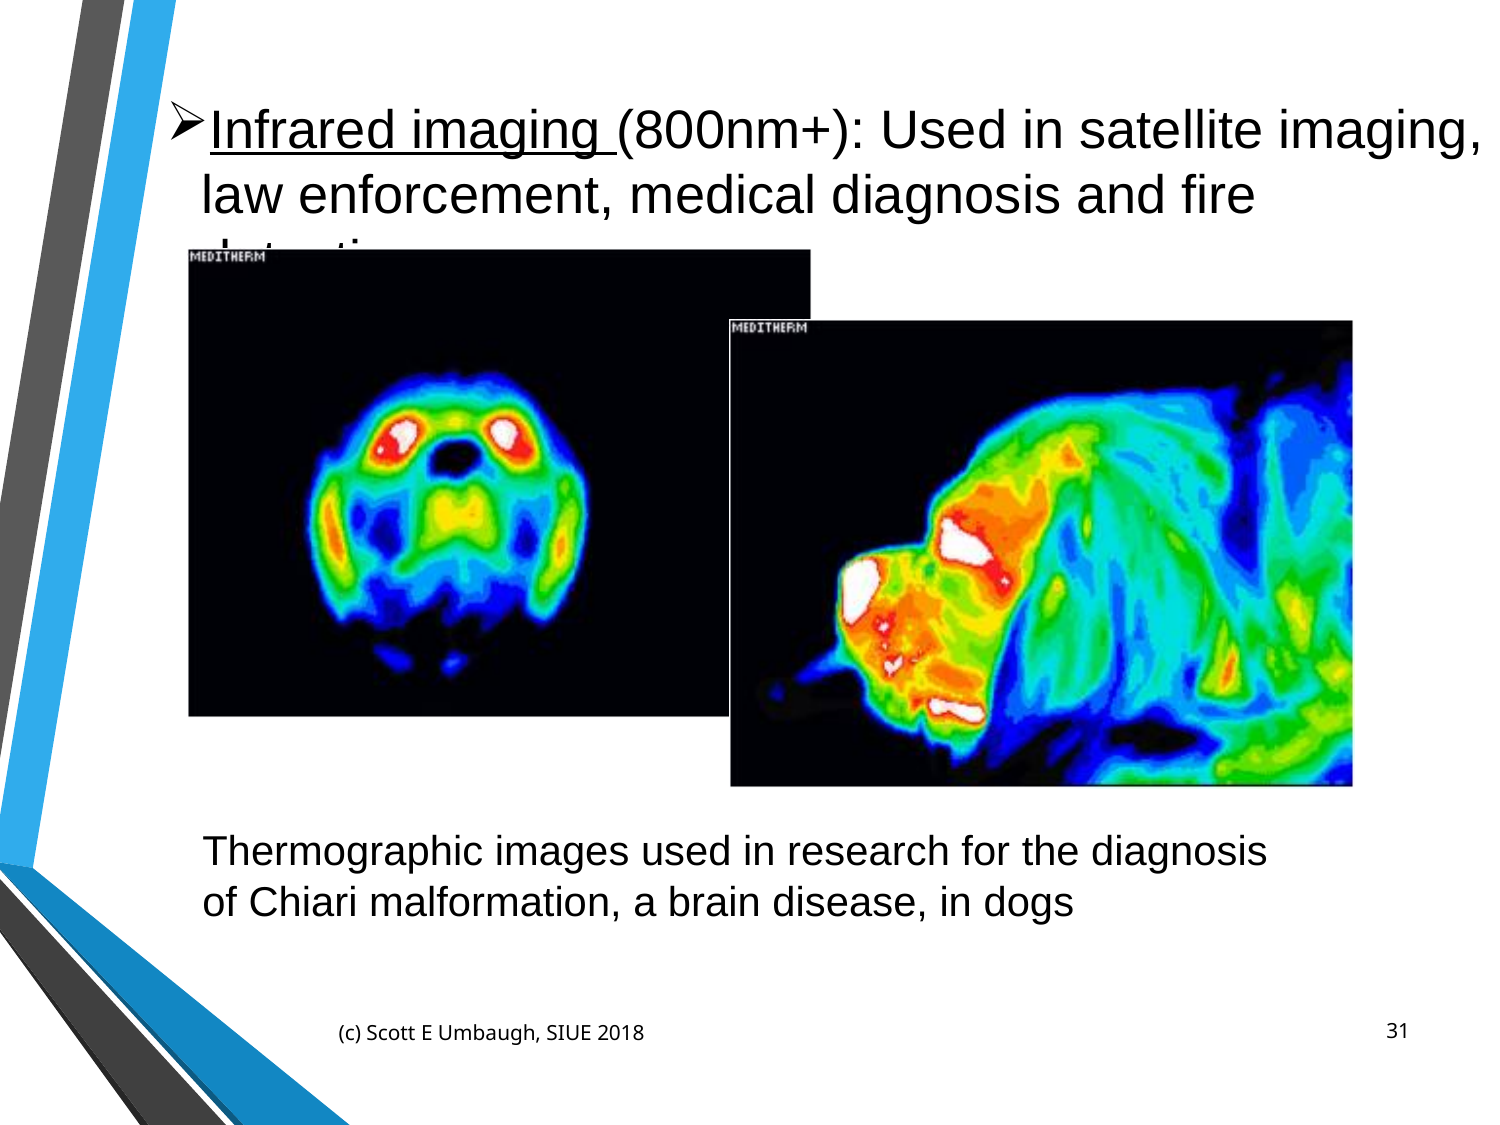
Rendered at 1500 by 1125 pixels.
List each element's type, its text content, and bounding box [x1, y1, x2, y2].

slide_number 31 [1354, 1001, 1425, 1062]
text_box Infrared imaging (800nm+): Used in satellite imaging, law enforcement, medical diagnosis and fire detection [151, 87, 1500, 298]
picture [187, 248, 1355, 790]
footer (c) Scott E Umbaugh, SIUE 2018 [323, 1001, 1196, 1062]
text_box Thermographic images used in research for the diagnosis of Chiari malformation, a brain disease, in dogs [187, 816, 1288, 932]
